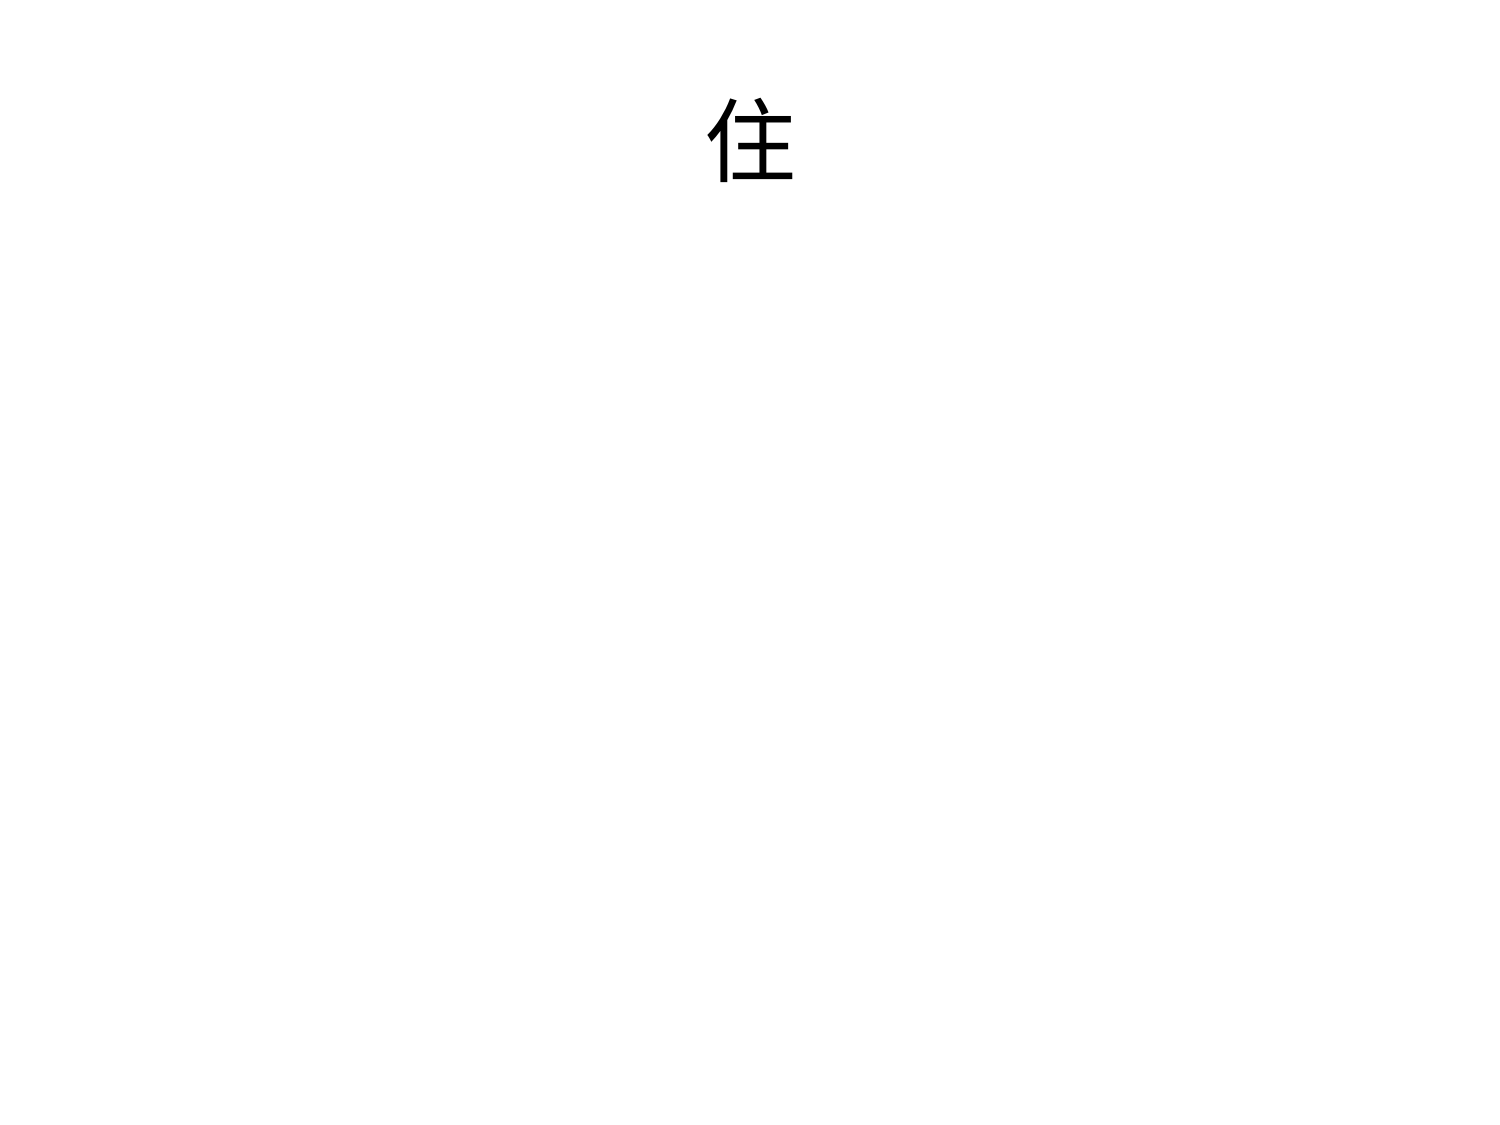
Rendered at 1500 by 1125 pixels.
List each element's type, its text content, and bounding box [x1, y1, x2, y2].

title 住 [75, 45, 1425, 233]
